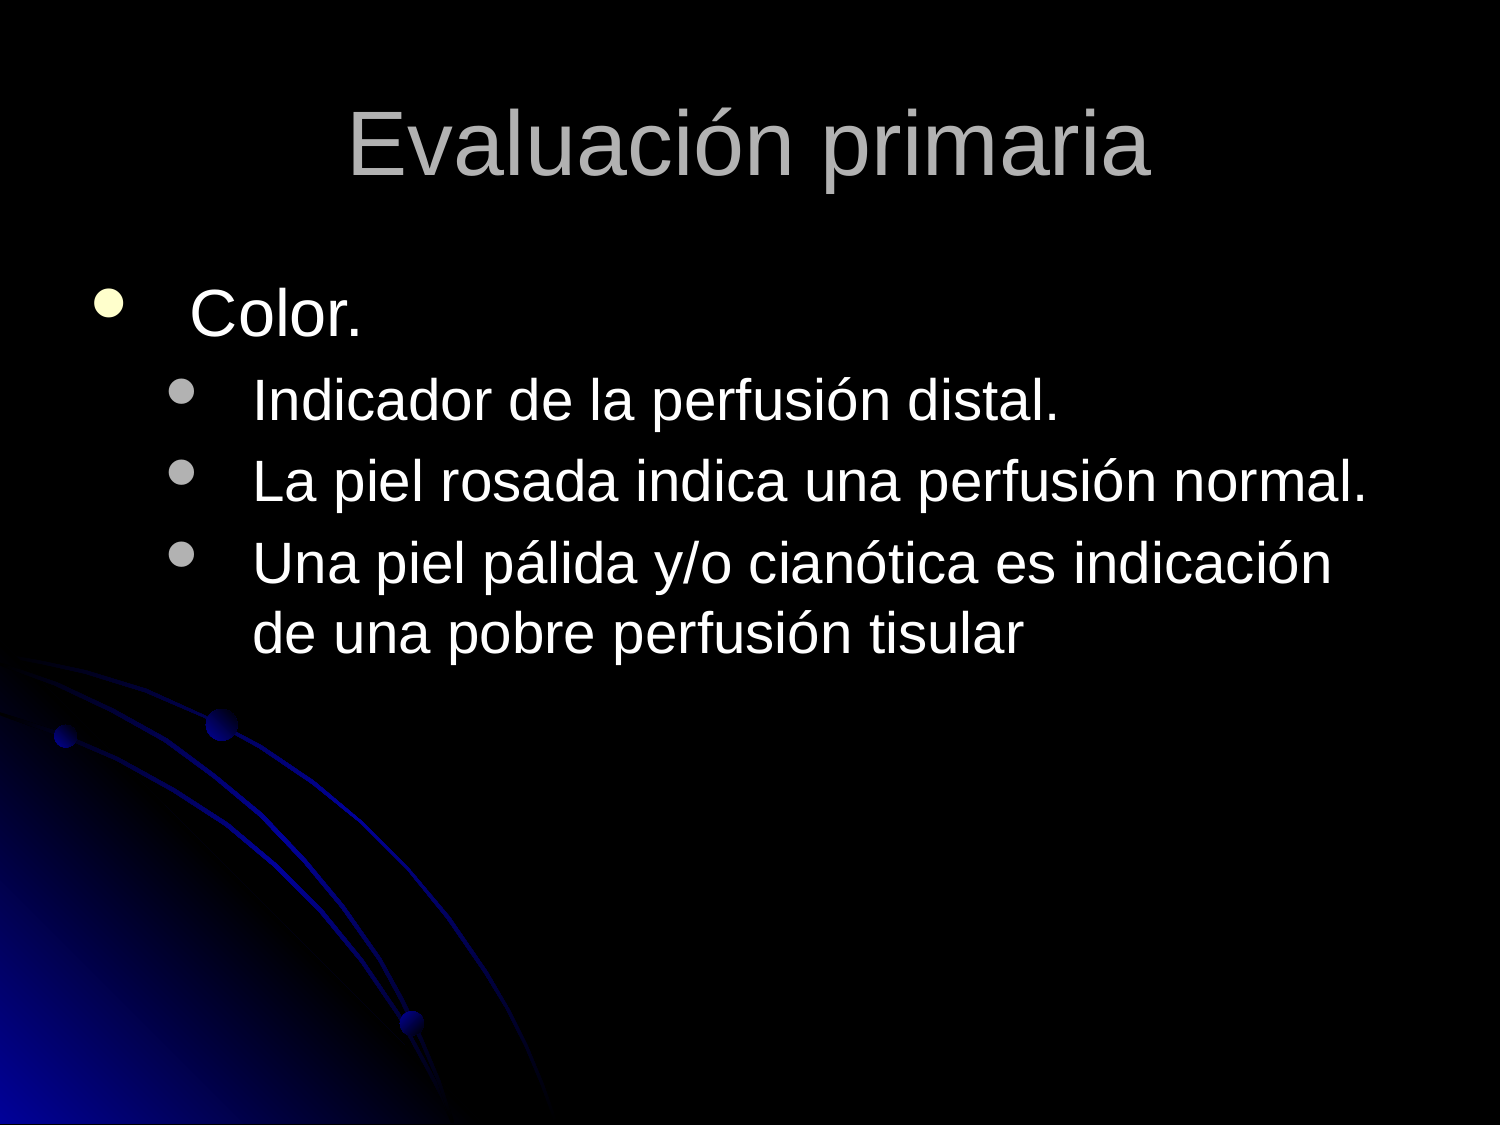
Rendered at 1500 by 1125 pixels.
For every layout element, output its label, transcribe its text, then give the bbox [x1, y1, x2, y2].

list Color. Indicador de la perfusión distal. La piel rosada indica una perfusión normal. Una piel pálida y/o cianótica es indicación de una pobre perfusión tisular [74, 262, 1426, 1006]
title Evaluación primaria [74, 45, 1426, 233]
